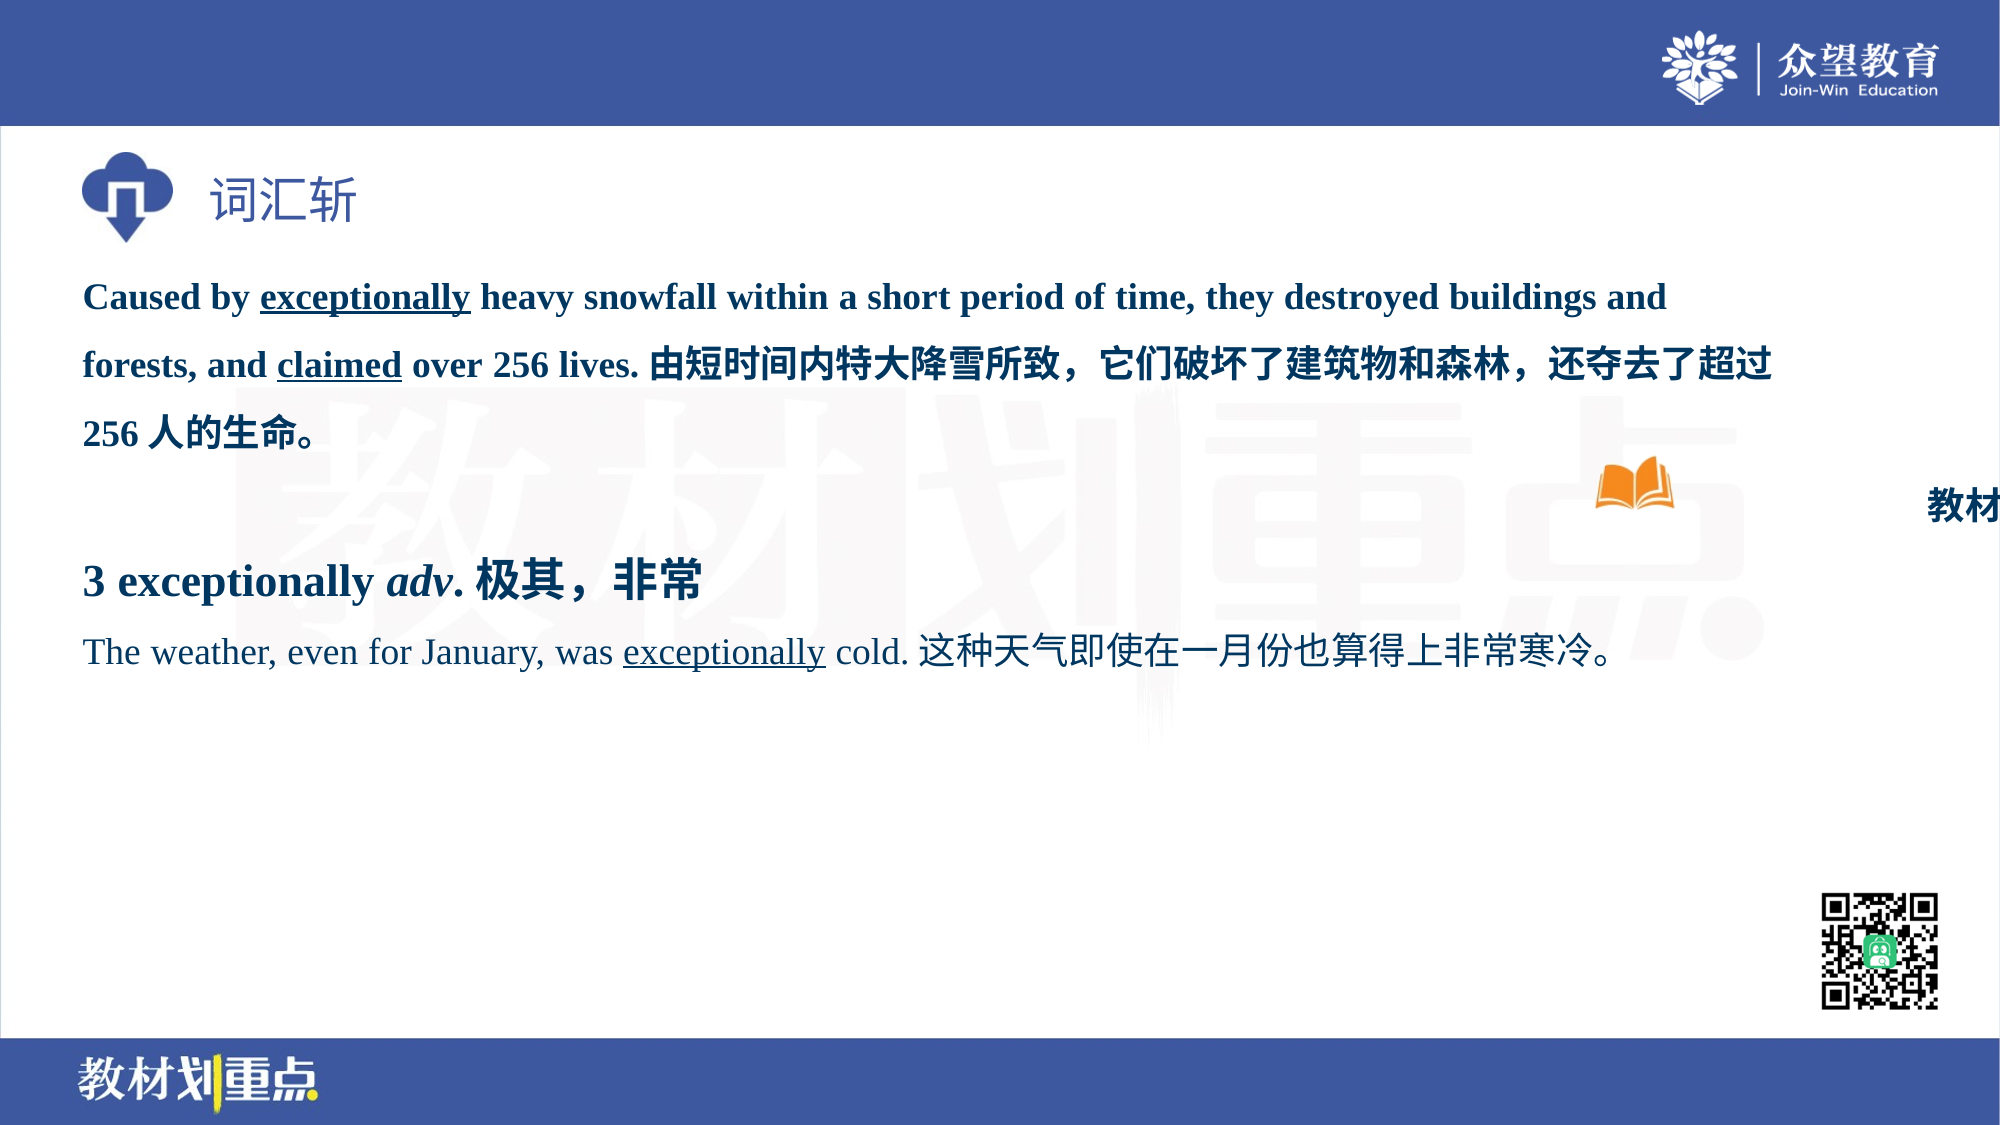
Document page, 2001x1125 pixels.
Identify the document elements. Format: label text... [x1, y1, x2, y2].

text_box Caused by exceptionally heavy snowfall within a short period of time, they destroyed buildings and forests, and claimed over 256 lives.由短时间内特大降雪所致，它们破坏了建筑物和森林，还夺去了超过 256人的生命。 教材P88 [82, 248, 1817, 519]
text_box The weather, even for January, was exceptionally cold.这种天气即使在一月份也算得上非常寒冷。 [82, 607, 1817, 665]
picture [0, 0, 2000, 1125]
text_box 3 exceptionally adv.极其，非常 [82, 524, 1817, 607]
